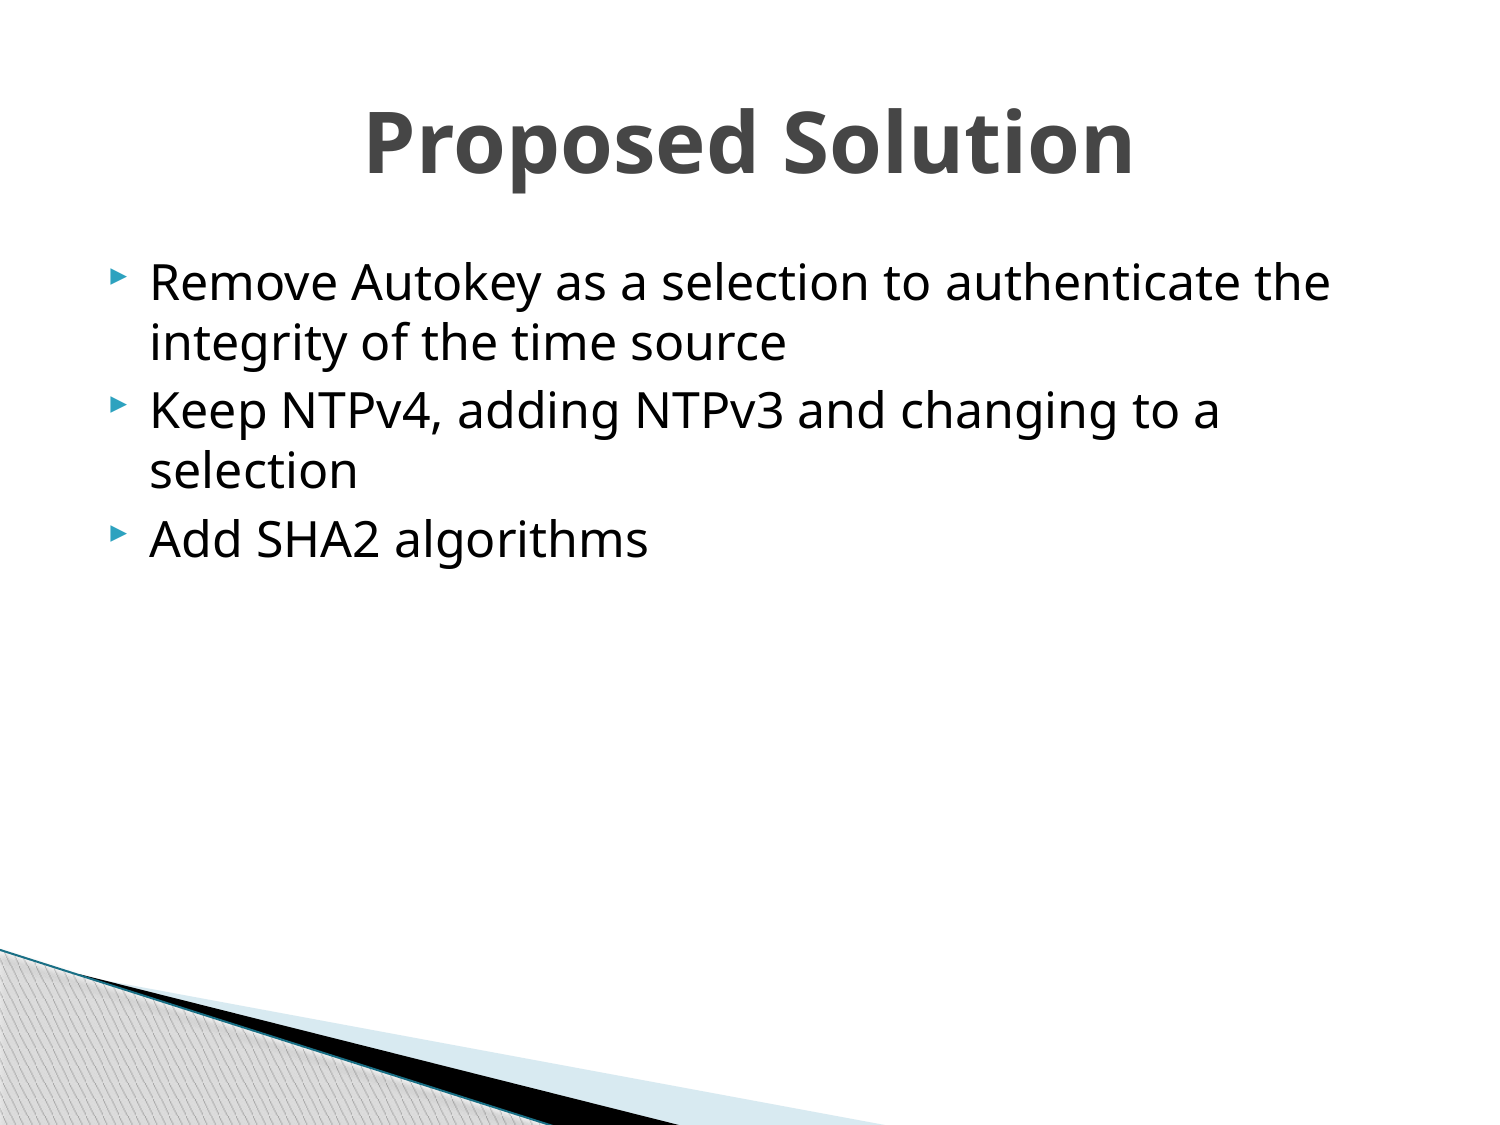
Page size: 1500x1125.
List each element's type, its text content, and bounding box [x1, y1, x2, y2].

title Proposed Solution [75, 45, 1425, 233]
list Remove Autokey as a selection to authenticate the integrity of the time source Keep NTPv4, adding NTPv3 and changing to a selection Add SHA2 algorithms [75, 243, 1425, 750]
